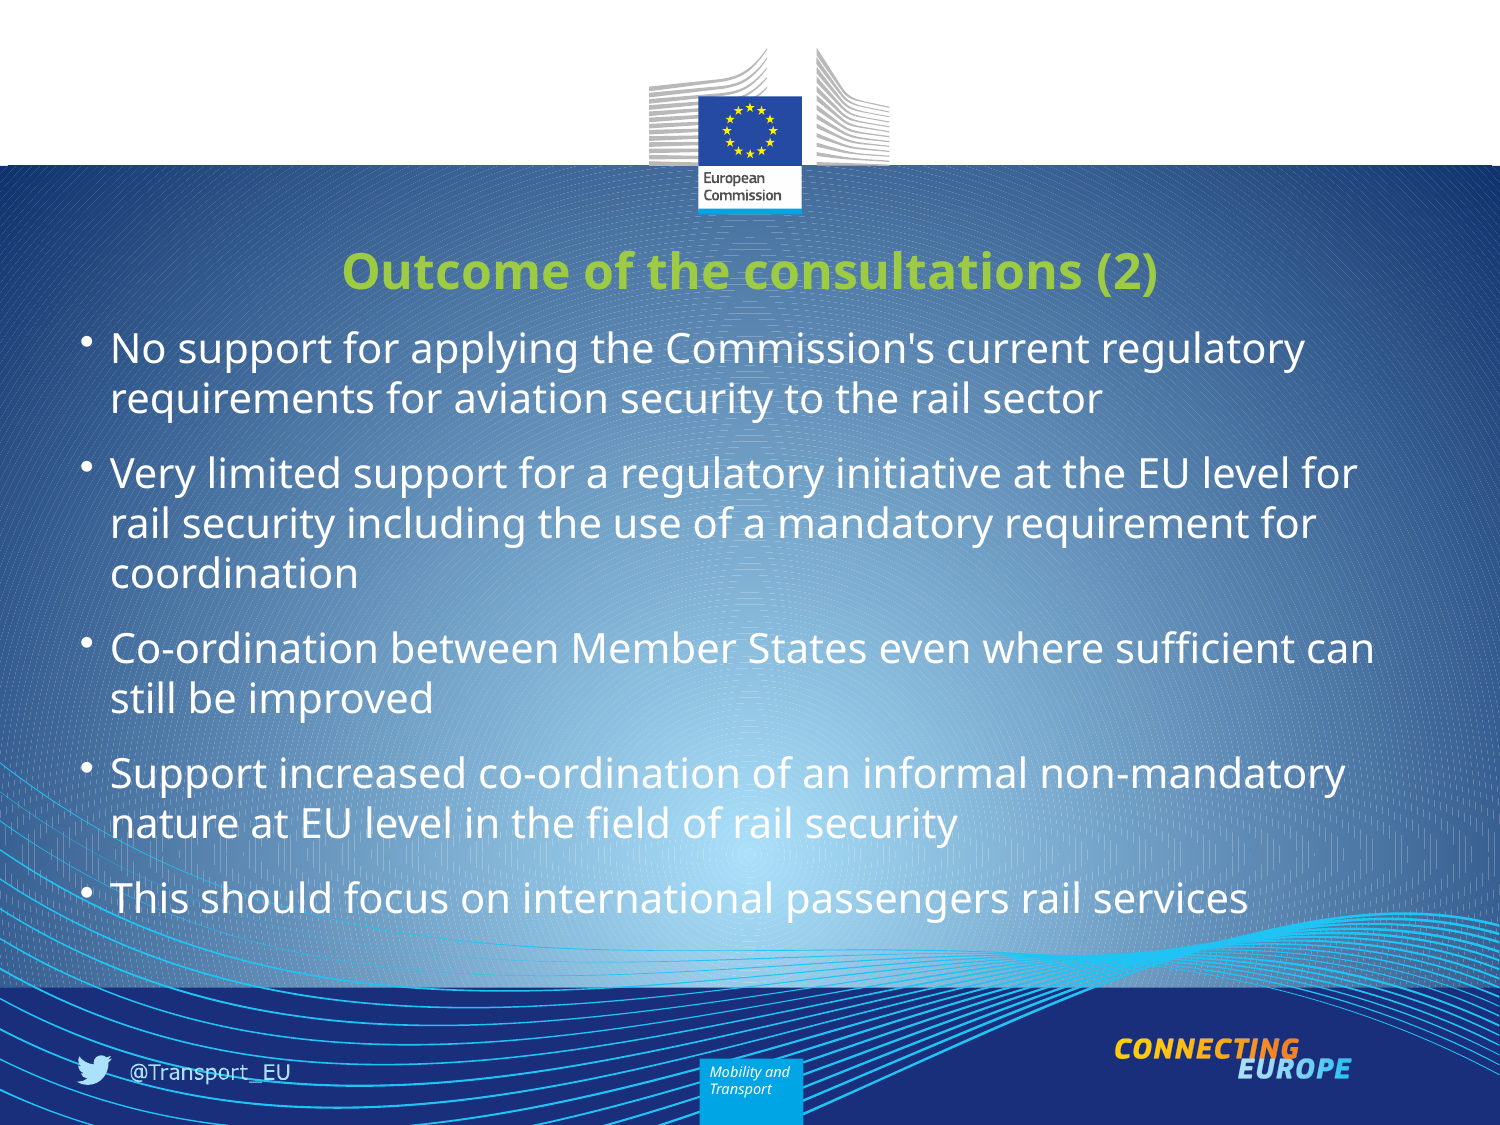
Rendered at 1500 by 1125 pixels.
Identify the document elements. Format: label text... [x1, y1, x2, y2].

list No support for applying the Commission's current regulatory requirements for aviation security to the rail sector Very limited support for a regulatory initiative at the EU level for rail security including the use of a mandatory requirement for coordination Co-ordination between Member States even where sufficient can still be improved Support increased co-ordination of an informal non-mandatory nature at EU level in the field of rail security This should focus on international passengers rail services [64, 314, 1412, 1024]
title Outcome of the consultations (2) [159, 231, 1341, 303]
picture [1112, 1036, 1355, 1081]
